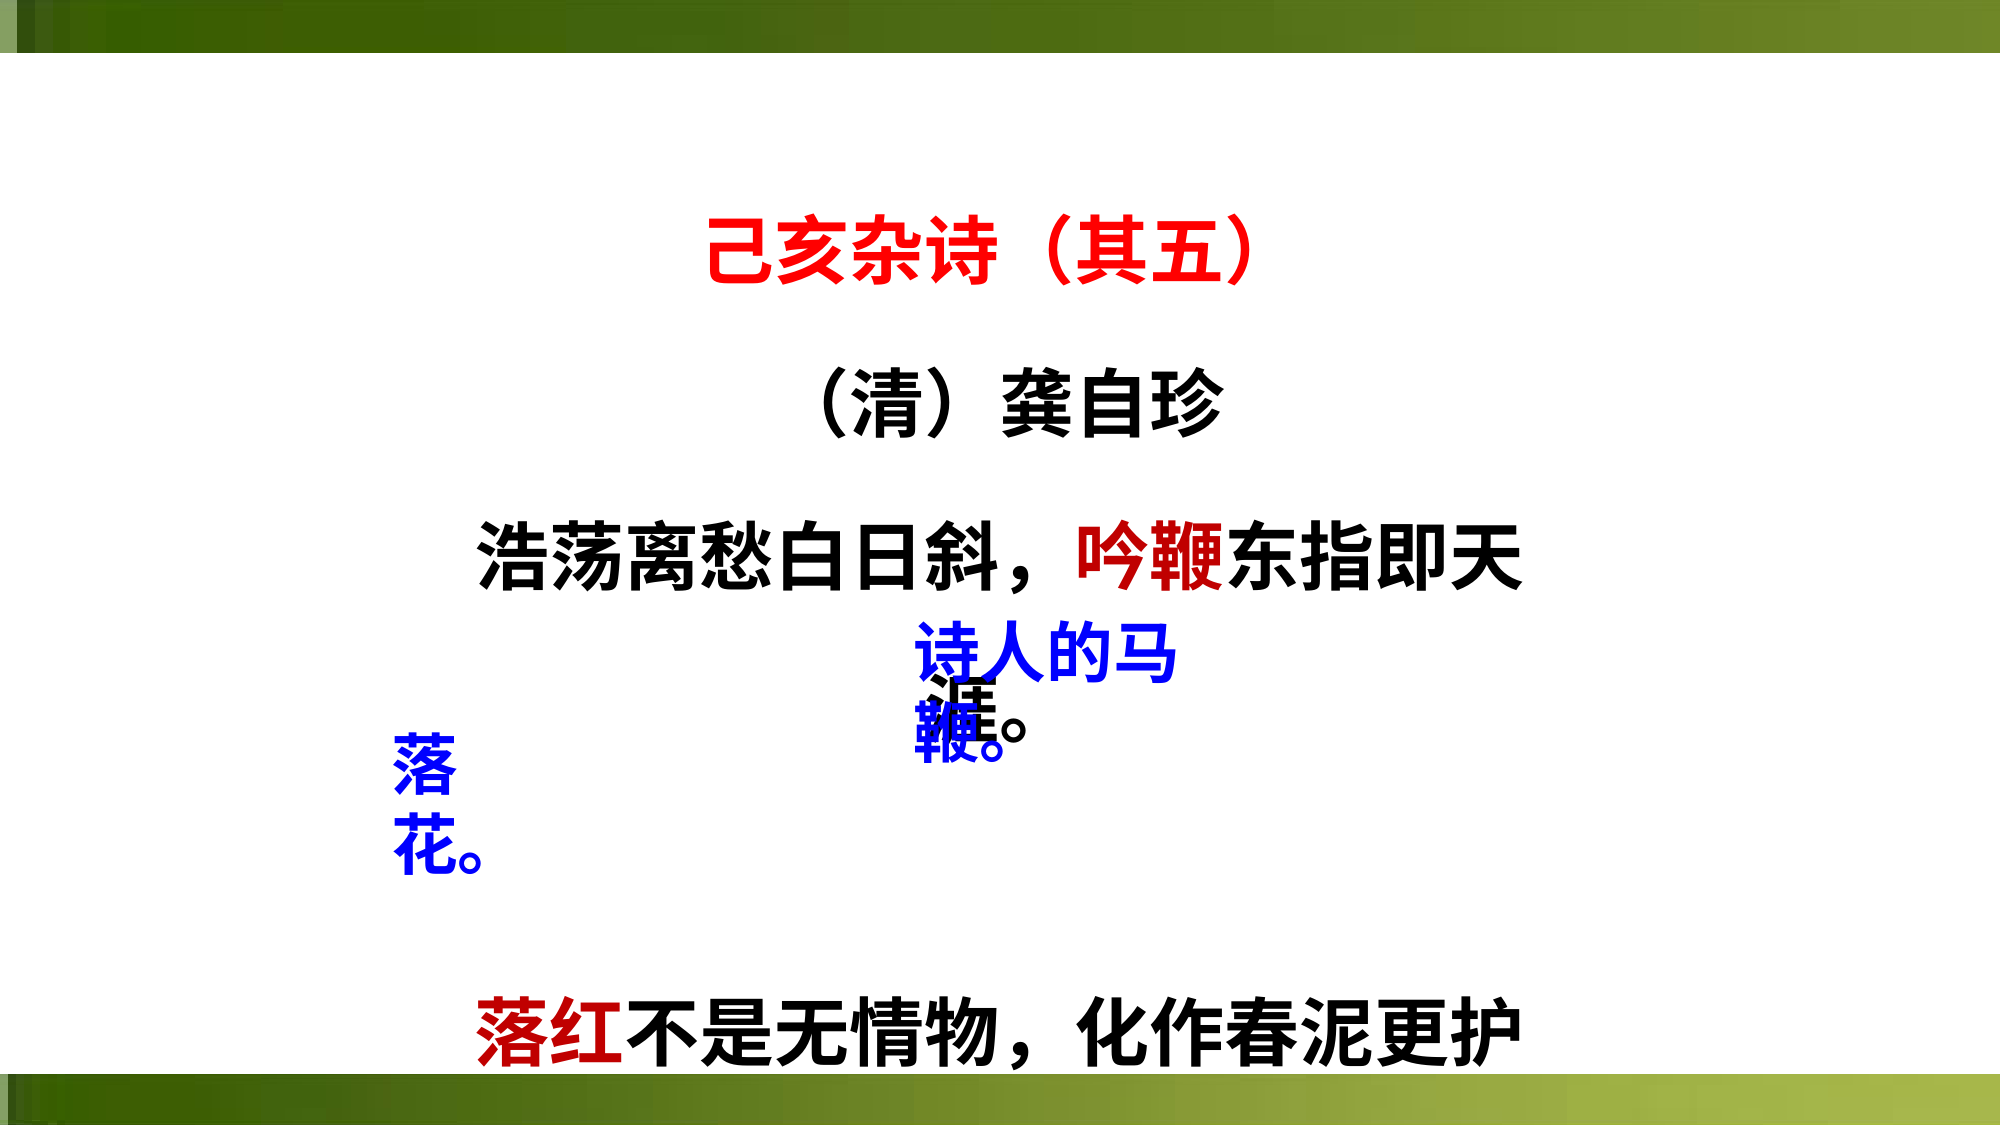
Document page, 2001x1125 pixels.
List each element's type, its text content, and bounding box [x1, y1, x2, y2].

picture [1614, 1074, 2000, 1125]
picture [0, 1074, 386, 1125]
text_box 落花。 [376, 715, 588, 890]
text_box 己亥杂诗（其五） （清）龚自珍 浩荡离愁白日斜，吟鞭东指即天涯。 落红不是无情物，化作春泥更护花。 [386, 133, 1614, 1125]
text_box 诗人的马鞭。 [898, 603, 1303, 778]
picture [0, 0, 2000, 53]
